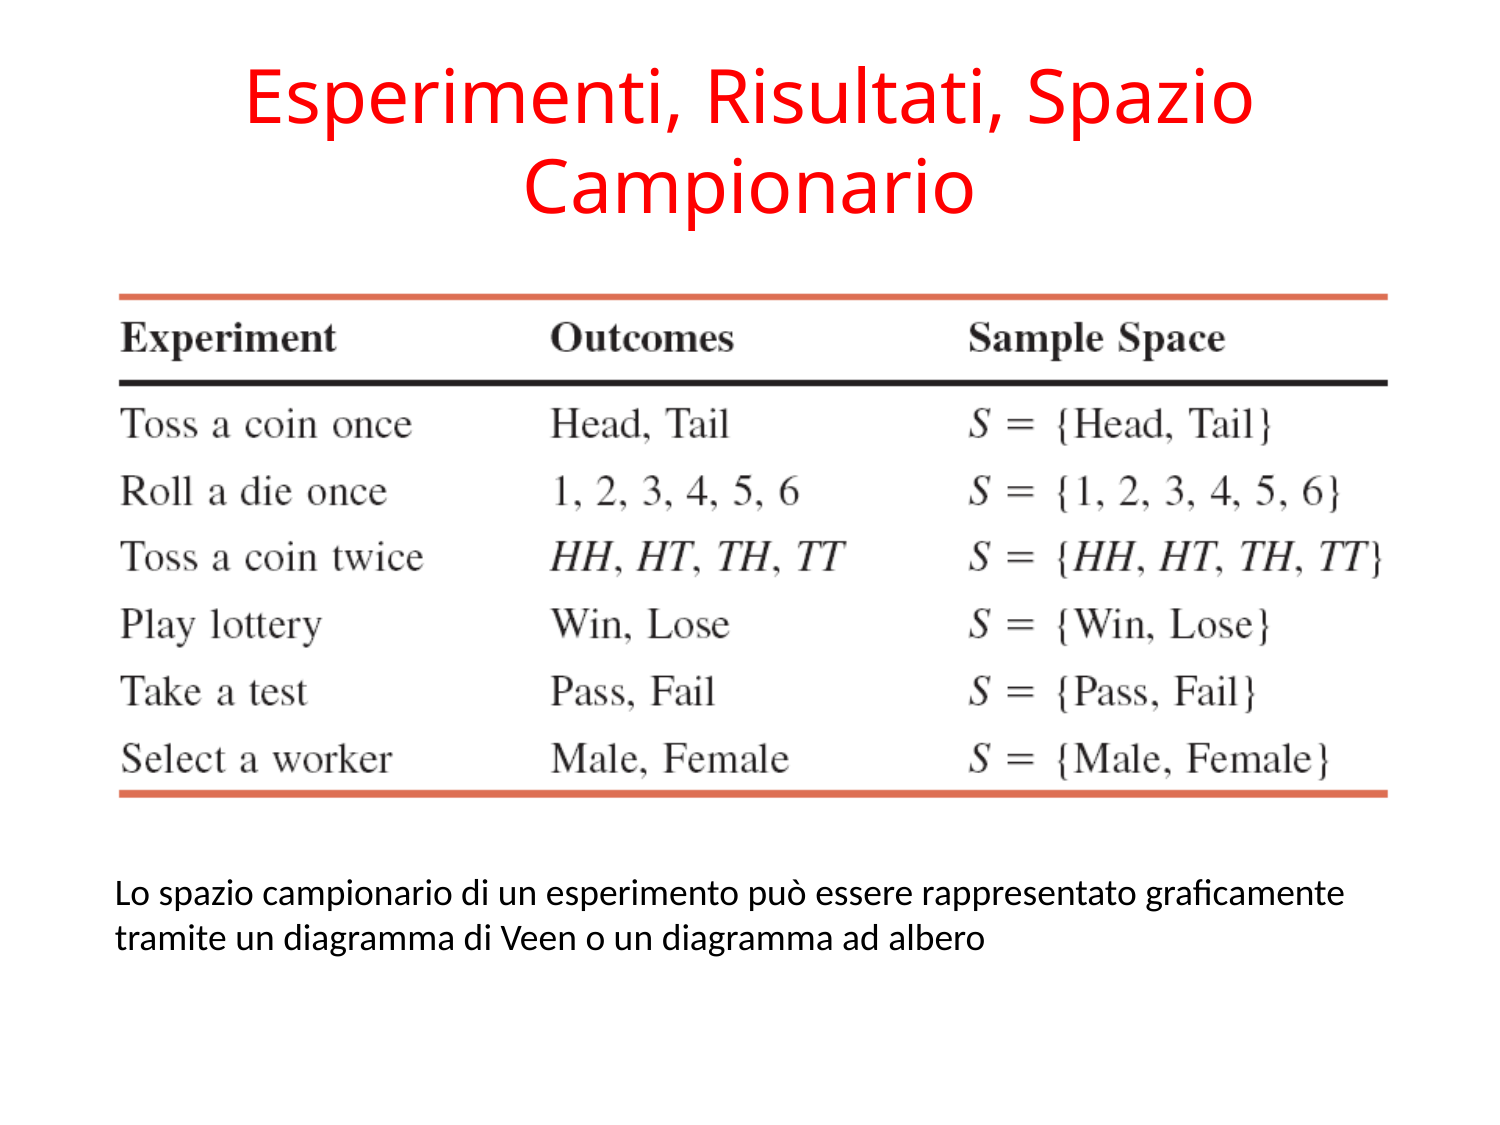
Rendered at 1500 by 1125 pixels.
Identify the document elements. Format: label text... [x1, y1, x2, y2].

title Esperimenti, Risultati, Spazio Campionario [75, 45, 1425, 233]
text_box Lo spazio campionario di un esperimento può essere rappresentato graficamente tramite un diagramma di Veen o un diagramma ad albero [99, 860, 1425, 965]
picture [99, 279, 1410, 809]
